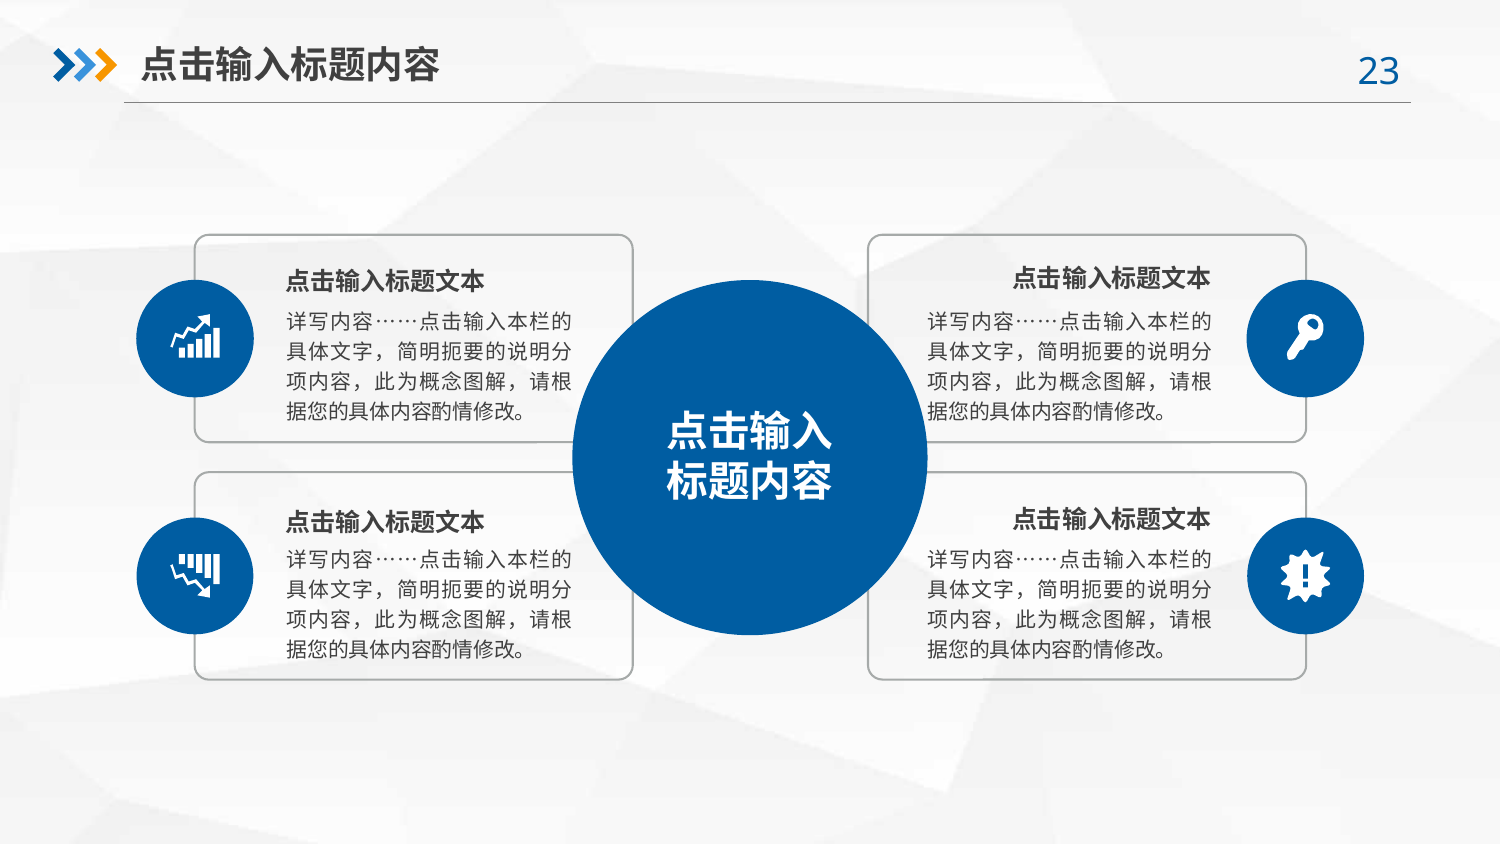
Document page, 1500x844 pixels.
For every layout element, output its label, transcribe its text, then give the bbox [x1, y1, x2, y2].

text_box [194, 234, 633, 443]
text_box 点击输入标题内容 [655, 415, 845, 494]
text_box [1280, 549, 1331, 603]
text_box 点击输入标题文本 [982, 252, 1213, 302]
text_box 详写内容……点击输入本栏的具体文字，简明扼要的说明分项内容，此为概念图解，请根据您的具体内容酌情修改。 [286, 541, 573, 602]
text_box 点击输入标题文本 [285, 493, 516, 544]
picture [0, 0, 1500, 844]
text_box 点击输入标题内容 [140, 32, 491, 95]
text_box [1246, 279, 1365, 398]
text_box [135, 279, 255, 398]
text_box [1247, 517, 1365, 635]
text_box [194, 472, 633, 680]
text_box 点击输入标题文本 [285, 252, 516, 302]
text_box 详写内容……点击输入本栏的具体文字，简明扼要的说明分项内容，此为概念图解，请根据您的具体内容酌情修改。 [927, 303, 1213, 367]
text_box [572, 280, 928, 636]
text_box [867, 472, 1307, 680]
text_box 点击输入标题文本 [982, 493, 1213, 544]
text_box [136, 517, 254, 635]
text_box 详写内容……点击输入本栏的具体文字，简明扼要的说明分项内容，此为概念图解，请根据您的具体内容酌情修改。 [286, 303, 573, 367]
text_box [867, 234, 1307, 443]
text_box 详写内容……点击输入本栏的具体文字，简明扼要的说明分项内容，此为概念图解，请根据您的具体内容酌情修改。 [927, 541, 1213, 602]
